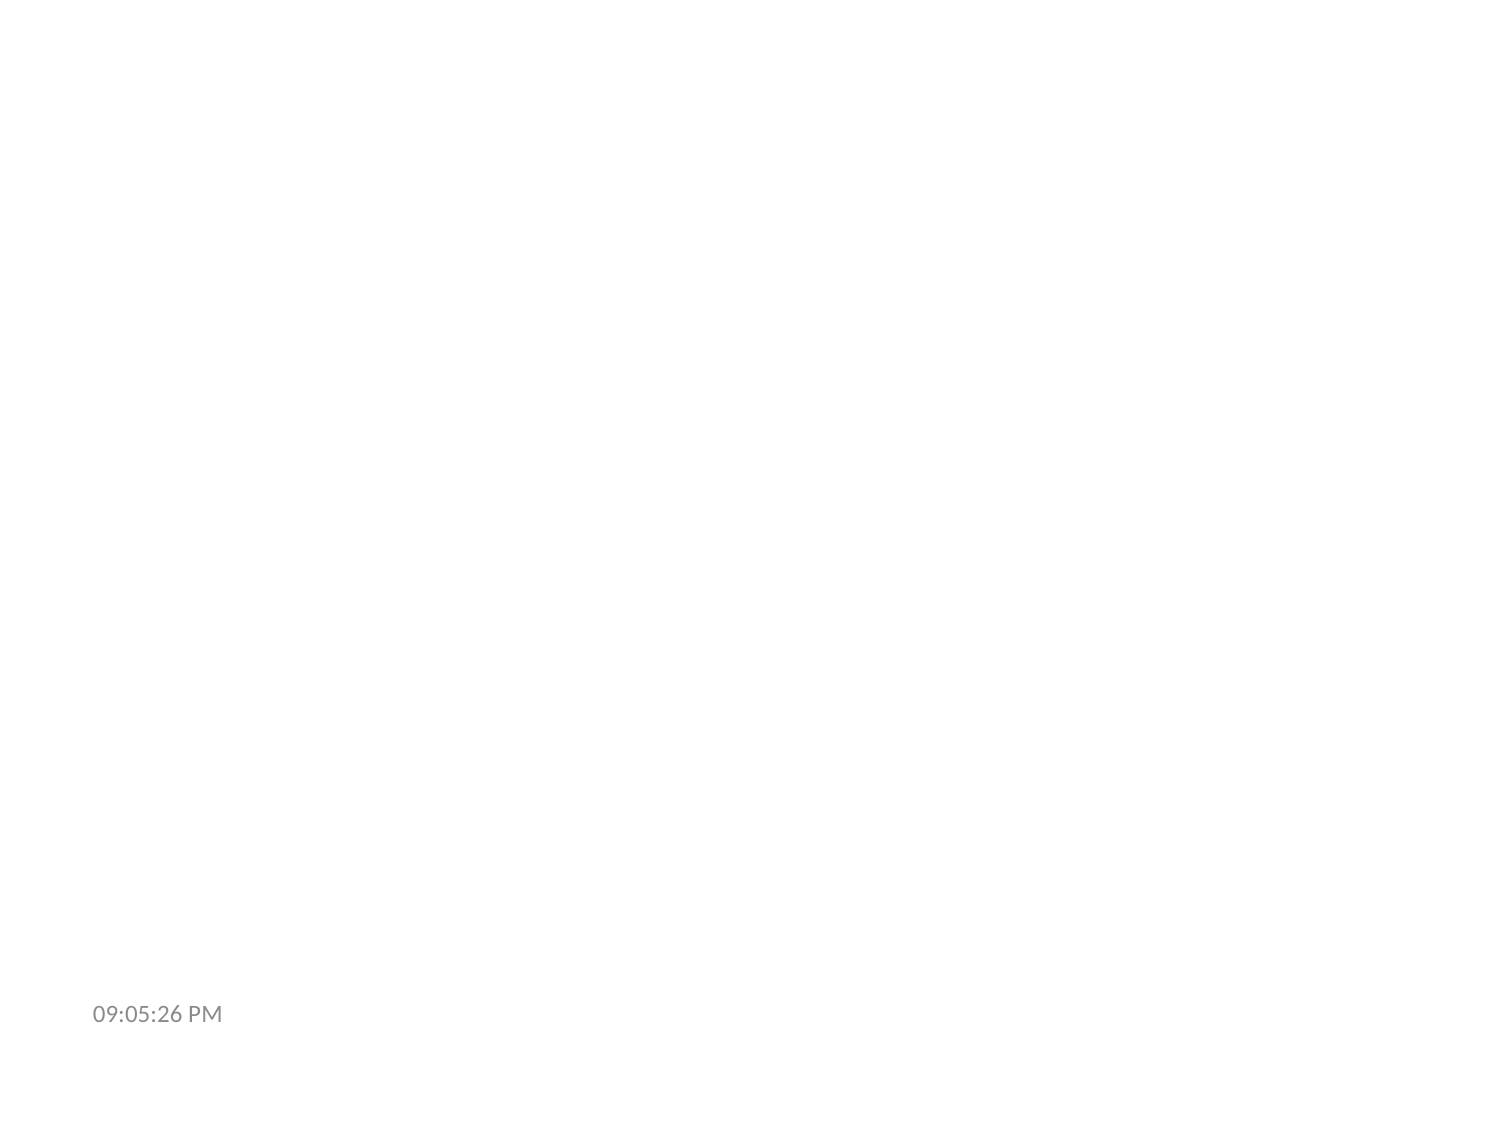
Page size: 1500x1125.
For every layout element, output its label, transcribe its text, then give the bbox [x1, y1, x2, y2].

text_box 3:35:09 PM [77, 982, 428, 1043]
